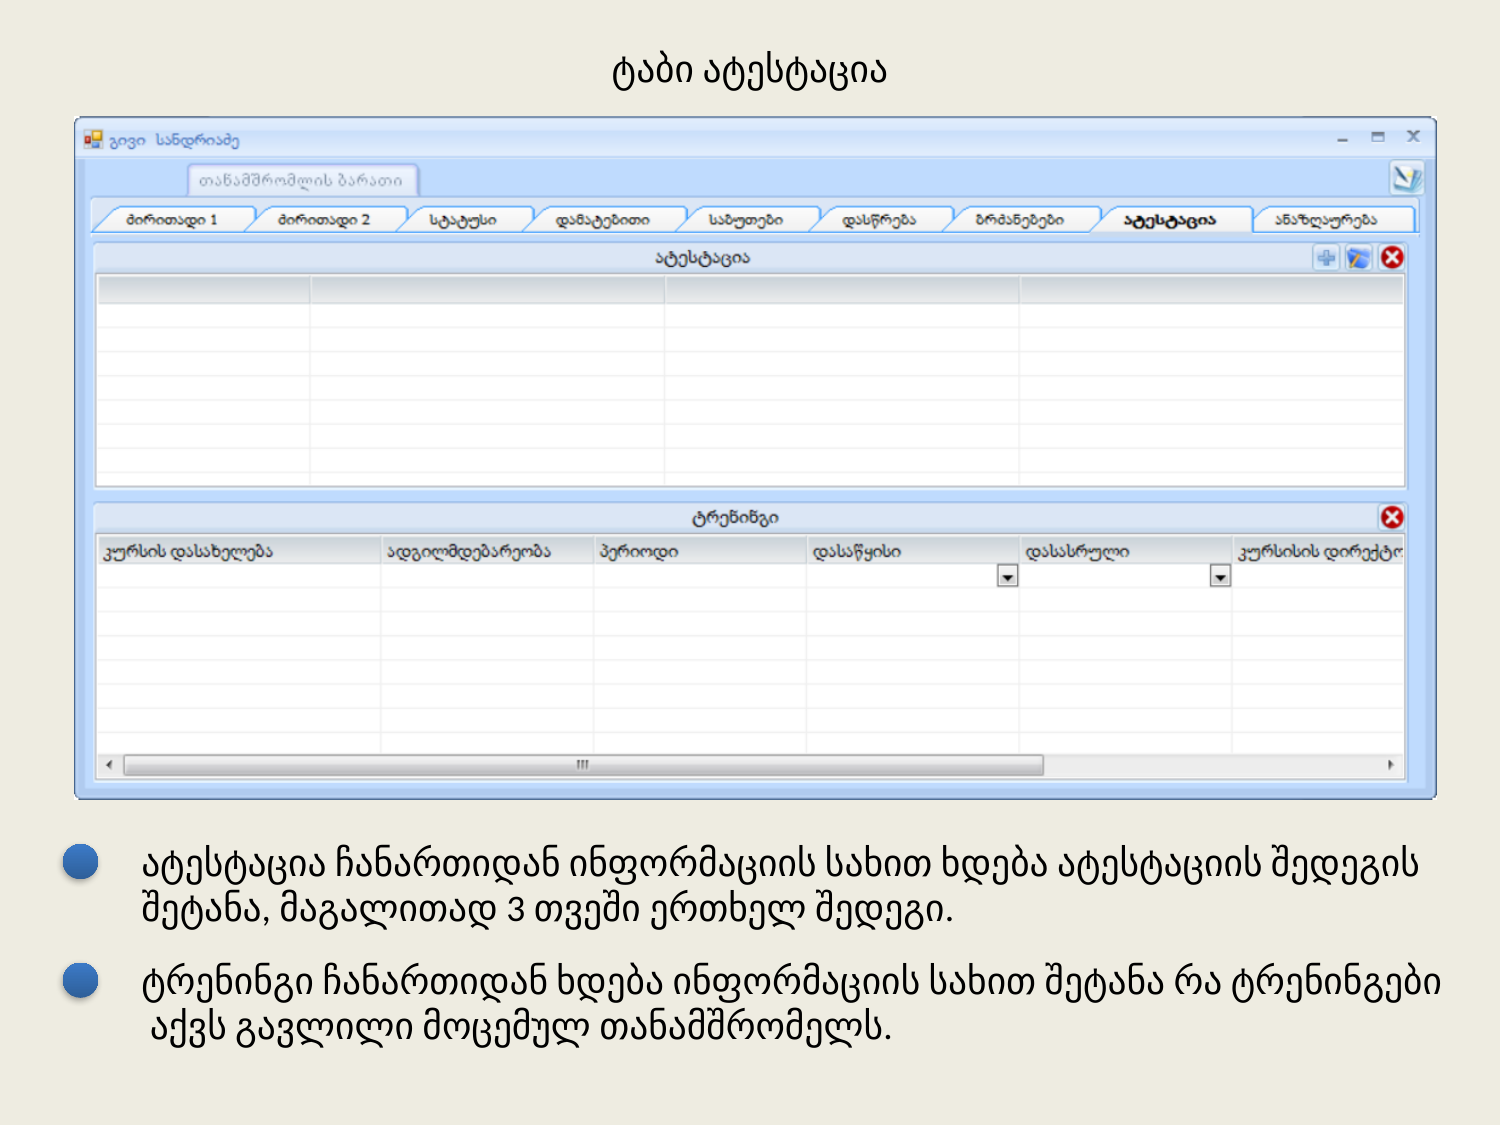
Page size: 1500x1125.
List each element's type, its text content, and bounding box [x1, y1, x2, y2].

text_box ატესტაცია ჩანართიდან ინფორმაციის სახით ხდება ატესტაციის შედეგის შეტანა, მაგალითად 3 თვეში ერთხელ შედეგი. [126, 831, 1463, 937]
text_box ტაბი ატესტაცია [81, 37, 1418, 98]
text_box [62, 844, 99, 880]
text_box [62, 962, 99, 998]
text_box ტრენინგი ჩანართიდან ხდება ინფორმაციის სახით შეტანა რა ტრენინგები აქვს გავლილი მოცემულ თანამშრომელს. [126, 949, 1463, 1055]
picture [73, 116, 1437, 801]
